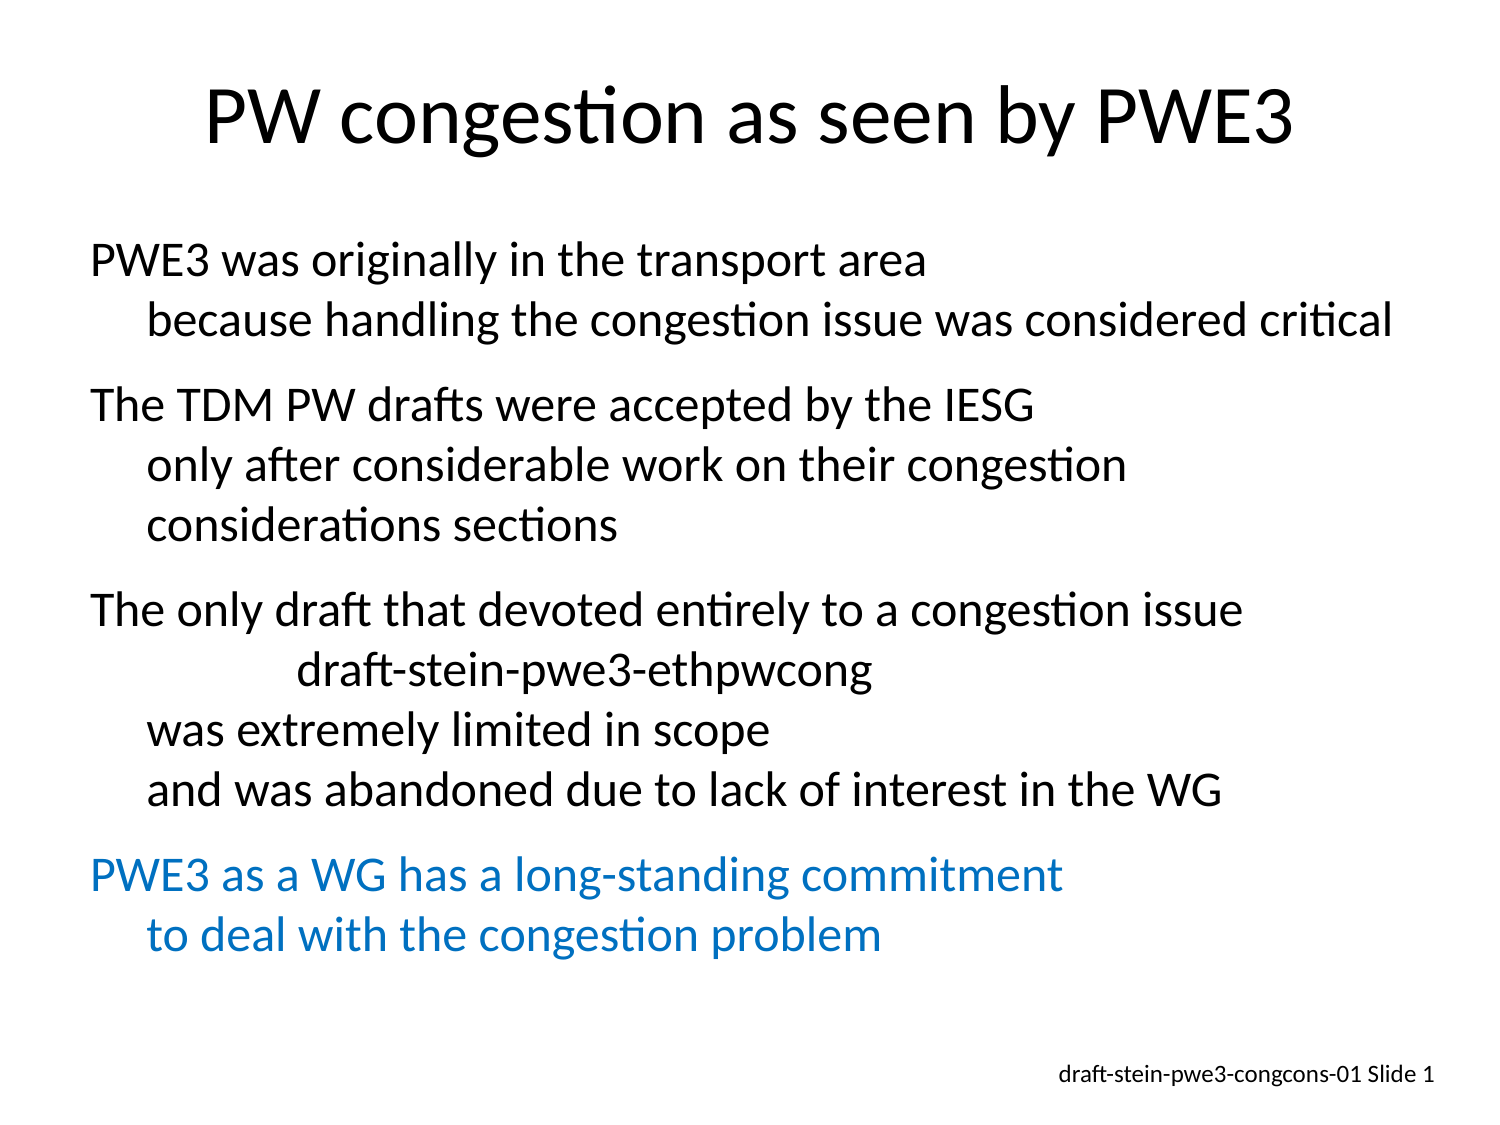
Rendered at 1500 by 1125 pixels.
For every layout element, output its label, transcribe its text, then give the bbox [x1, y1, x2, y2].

slide_number draft-stein-pwe3-congcons-01 Slide 1 [1043, 1042, 1457, 1103]
list PWE3 was originally in the transport area because handling the congestion issue was considered critical The TDM PW drafts were accepted by the IESG only after considerable work on their congestion considerations sections The only draft that devoted entirely to a congestion issue draft-stein-pwe3-ethpwcong was extremely limited in scope and was abandoned due to lack of interest in the WG PWE3 as a WG has a long-standing commitment to deal with the congestion problem [75, 218, 1425, 1013]
title PW congestion as seen by PWE3 [75, 45, 1425, 175]
